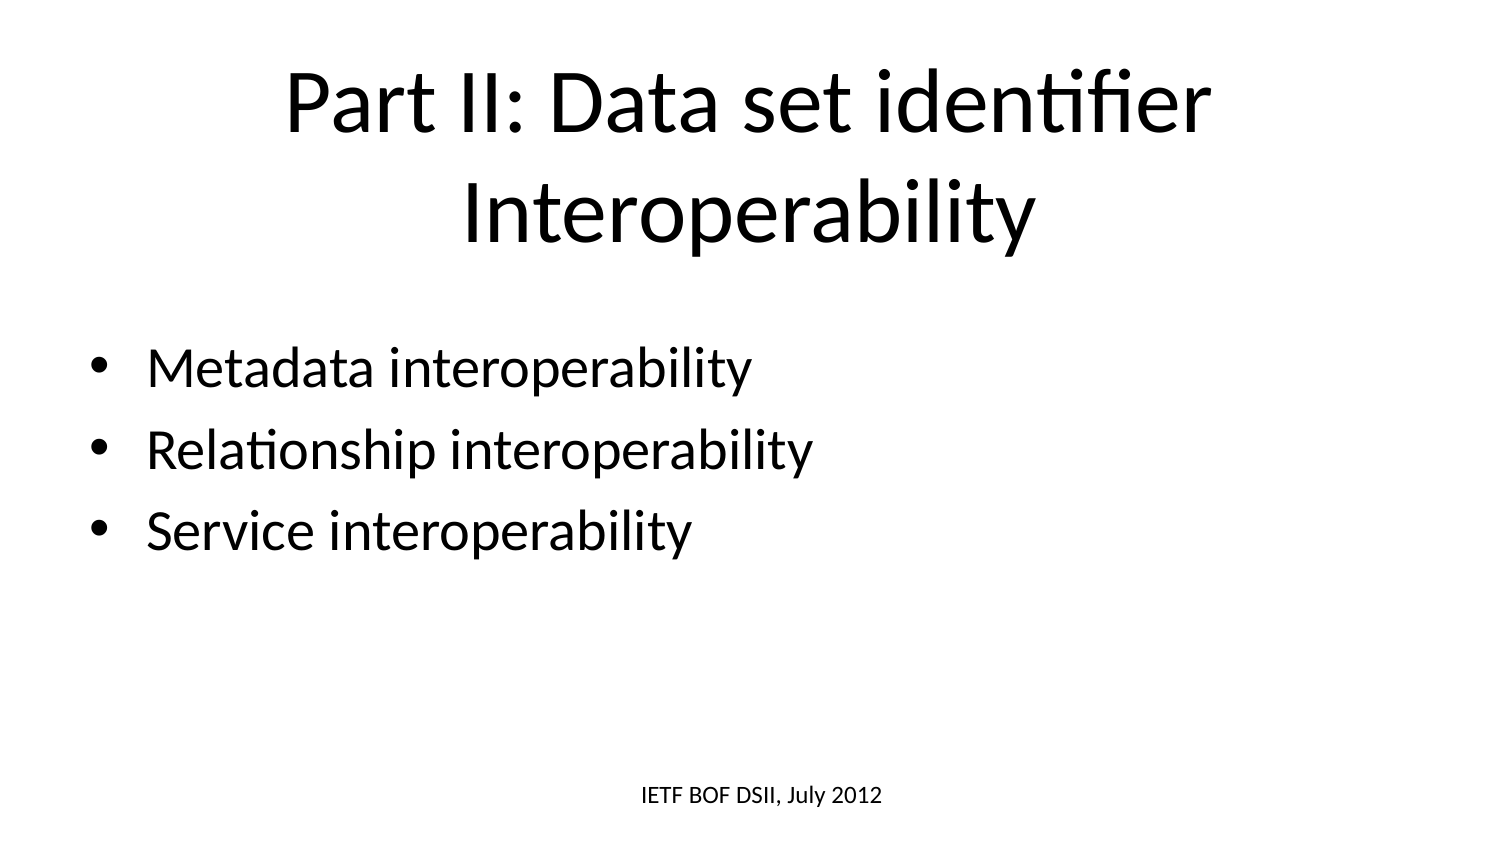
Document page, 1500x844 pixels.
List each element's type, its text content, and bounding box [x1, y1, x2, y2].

title Part II: Data set identifier Interoperability [75, 33, 1425, 175]
list Metadata interoperability Relationship interoperability Service interoperability [75, 321, 1425, 844]
